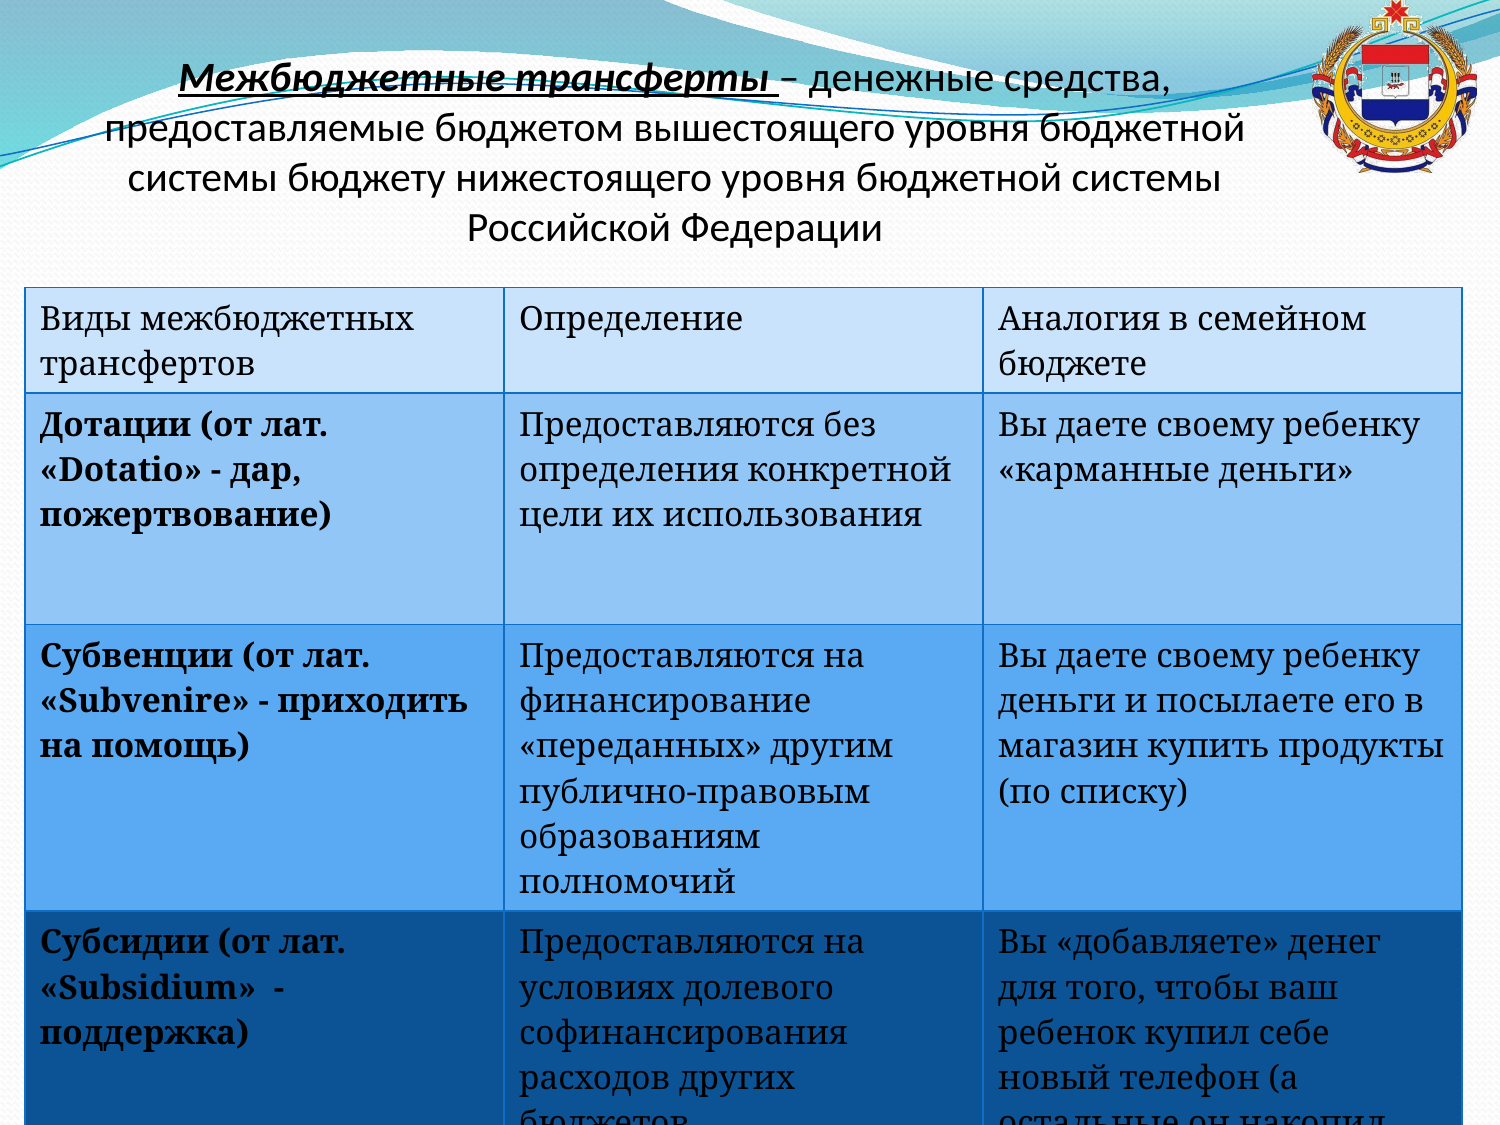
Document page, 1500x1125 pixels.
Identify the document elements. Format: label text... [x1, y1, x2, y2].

table_cell Предоставляются на финансирование «переданных» другим публично-правовым образованиям полномочий [505, 625, 982, 910]
table_cell Предоставляются без определения конкретной цели их использования [505, 394, 982, 624]
table_cell Вы «добавляете» денег для того, чтобы ваш ребенок купил себе новый телефон (а остальные он накопил сам) [984, 912, 1461, 1125]
table_cell Дотации (от лат. «Dotatio» - дар, пожертвование) [26, 394, 503, 624]
table_header Аналогия в семейном бюджете [984, 288, 1461, 392]
table_cell Субвенции (от лат. «Subvenire» - приходить на помощь) [26, 625, 503, 910]
table_cell Вы даете своему ребенку деньги и посылаете его в магазин купить продукты (по списку) [984, 625, 1461, 910]
table_cell Вы даете своему ребенку «карманные деньги» [984, 394, 1461, 624]
title Межбюджетные трансферты – денежные средства, предоставляемые бюджетом вышестоящего уровня бюджетной системы бюджету нижестоящего уровня бюджетной системы Российской Федерации [50, 99, 1300, 250]
table_header Виды межбюджетных трансфертов [26, 288, 503, 392]
table_cell Субсидии (от лат. «Subsidium» - поддержка) [26, 912, 503, 1125]
picture [1312, 0, 1477, 173]
table_header Определение [505, 288, 982, 392]
table_cell Предоставляются на условиях долевого софинансирования расходов других бюджетов [505, 912, 982, 1125]
